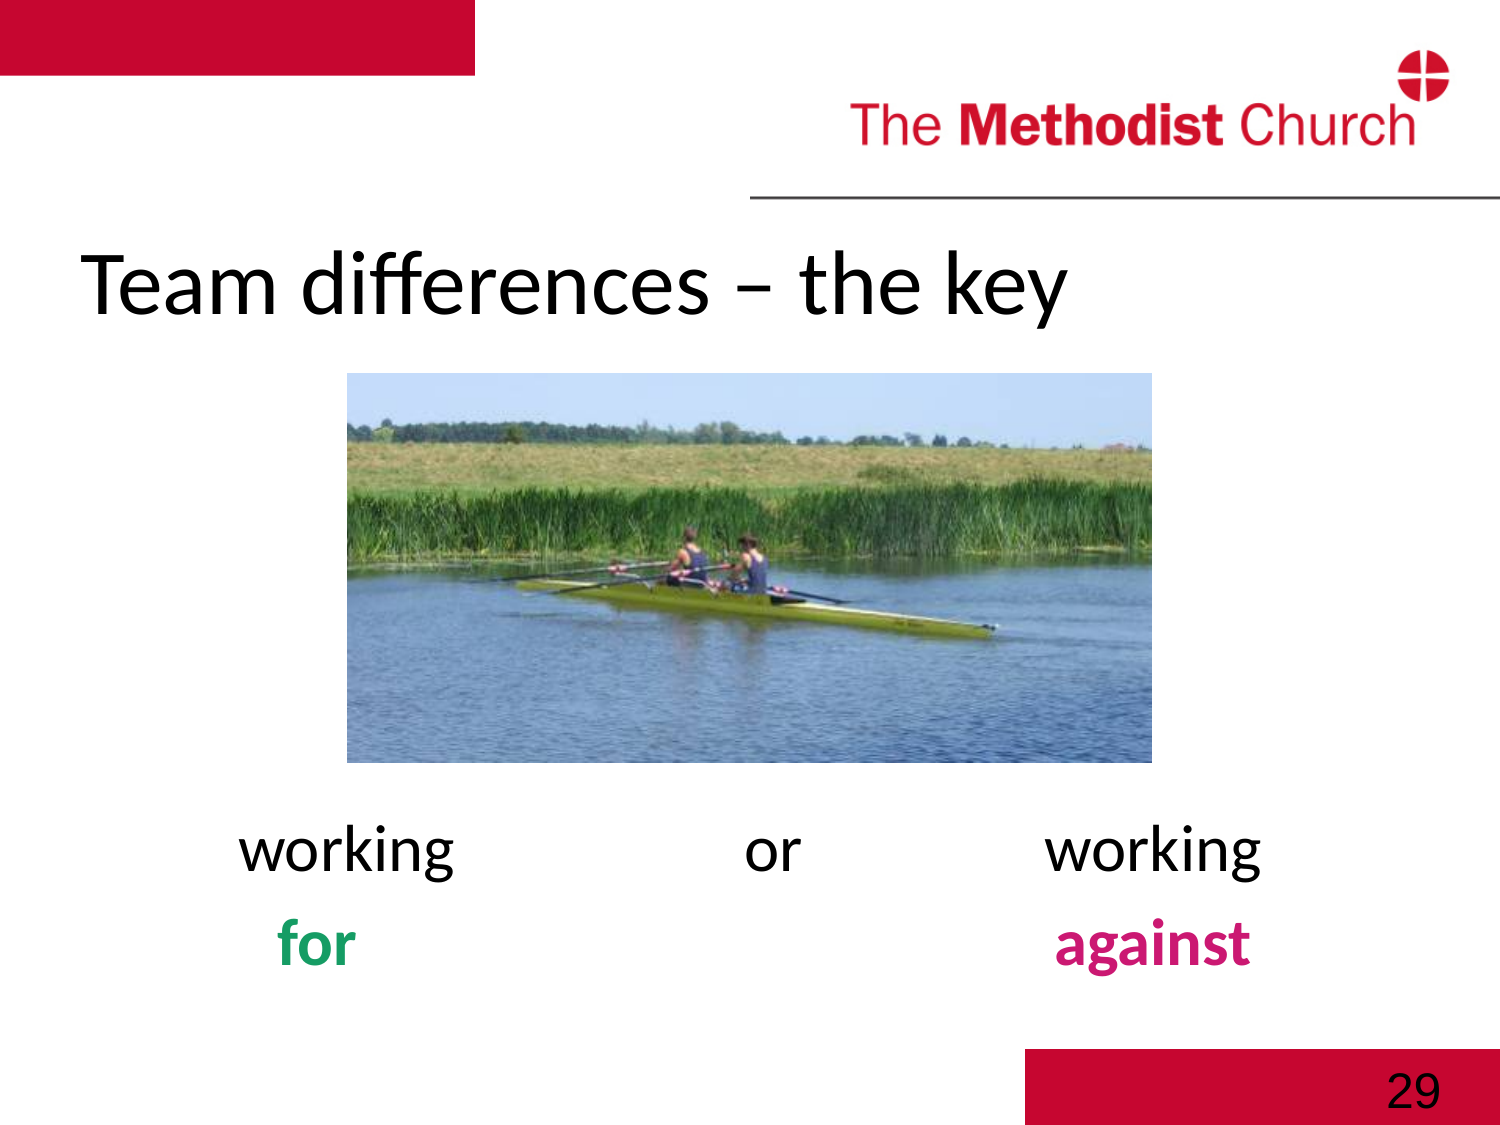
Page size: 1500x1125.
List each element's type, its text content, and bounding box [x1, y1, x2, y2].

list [347, 373, 1152, 763]
slide_number 29 [1371, 1051, 1490, 1125]
picture [750, 0, 1500, 216]
list working or working for against [84, 704, 1416, 1094]
title Team differences – the key [4, 215, 1148, 372]
